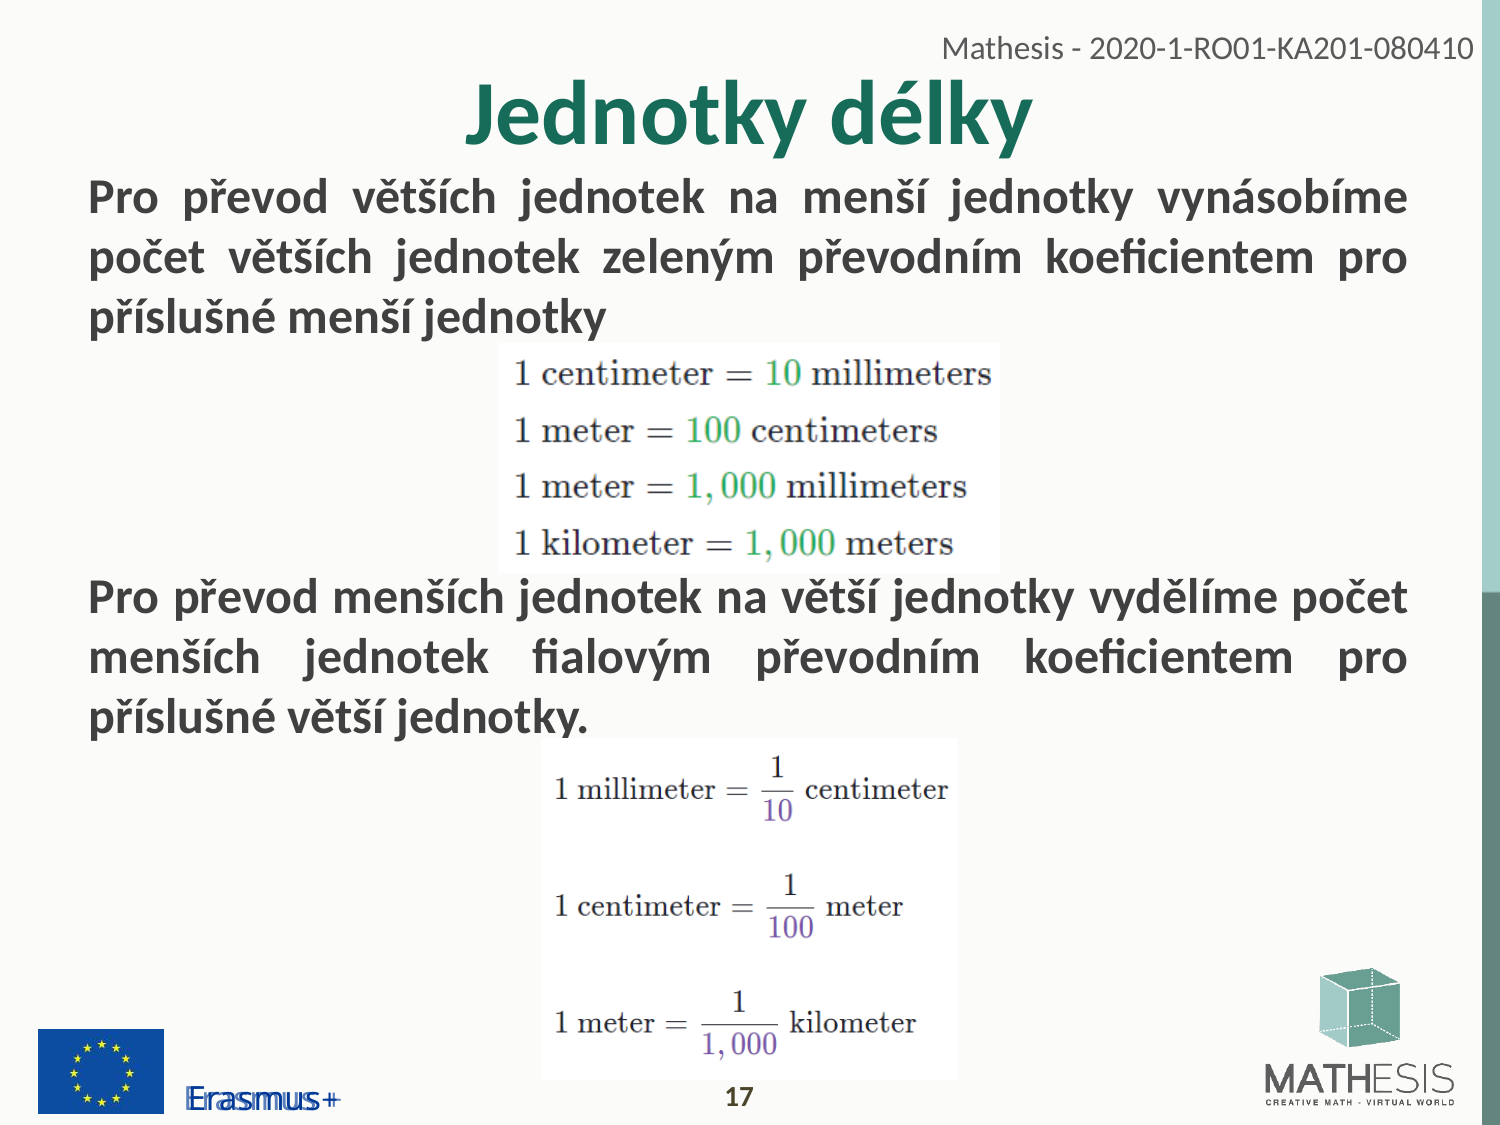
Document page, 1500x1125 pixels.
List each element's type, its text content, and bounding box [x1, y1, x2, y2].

list Pro převod větších jednotek na menší jednotky vynásobíme počet větších jednotek zeleným převodním koeficientem pro příslušné menší jednotky Pro převod menších jednotek na větší jednotky vydělíme počet menších jednotek fialovým převodním koeficientem pro příslušné větší jednotky. [74, 155, 1425, 899]
picture [498, 343, 1001, 573]
title Jednotky délky [75, 45, 1425, 155]
picture [38, 1029, 164, 1114]
picture [541, 738, 957, 1081]
